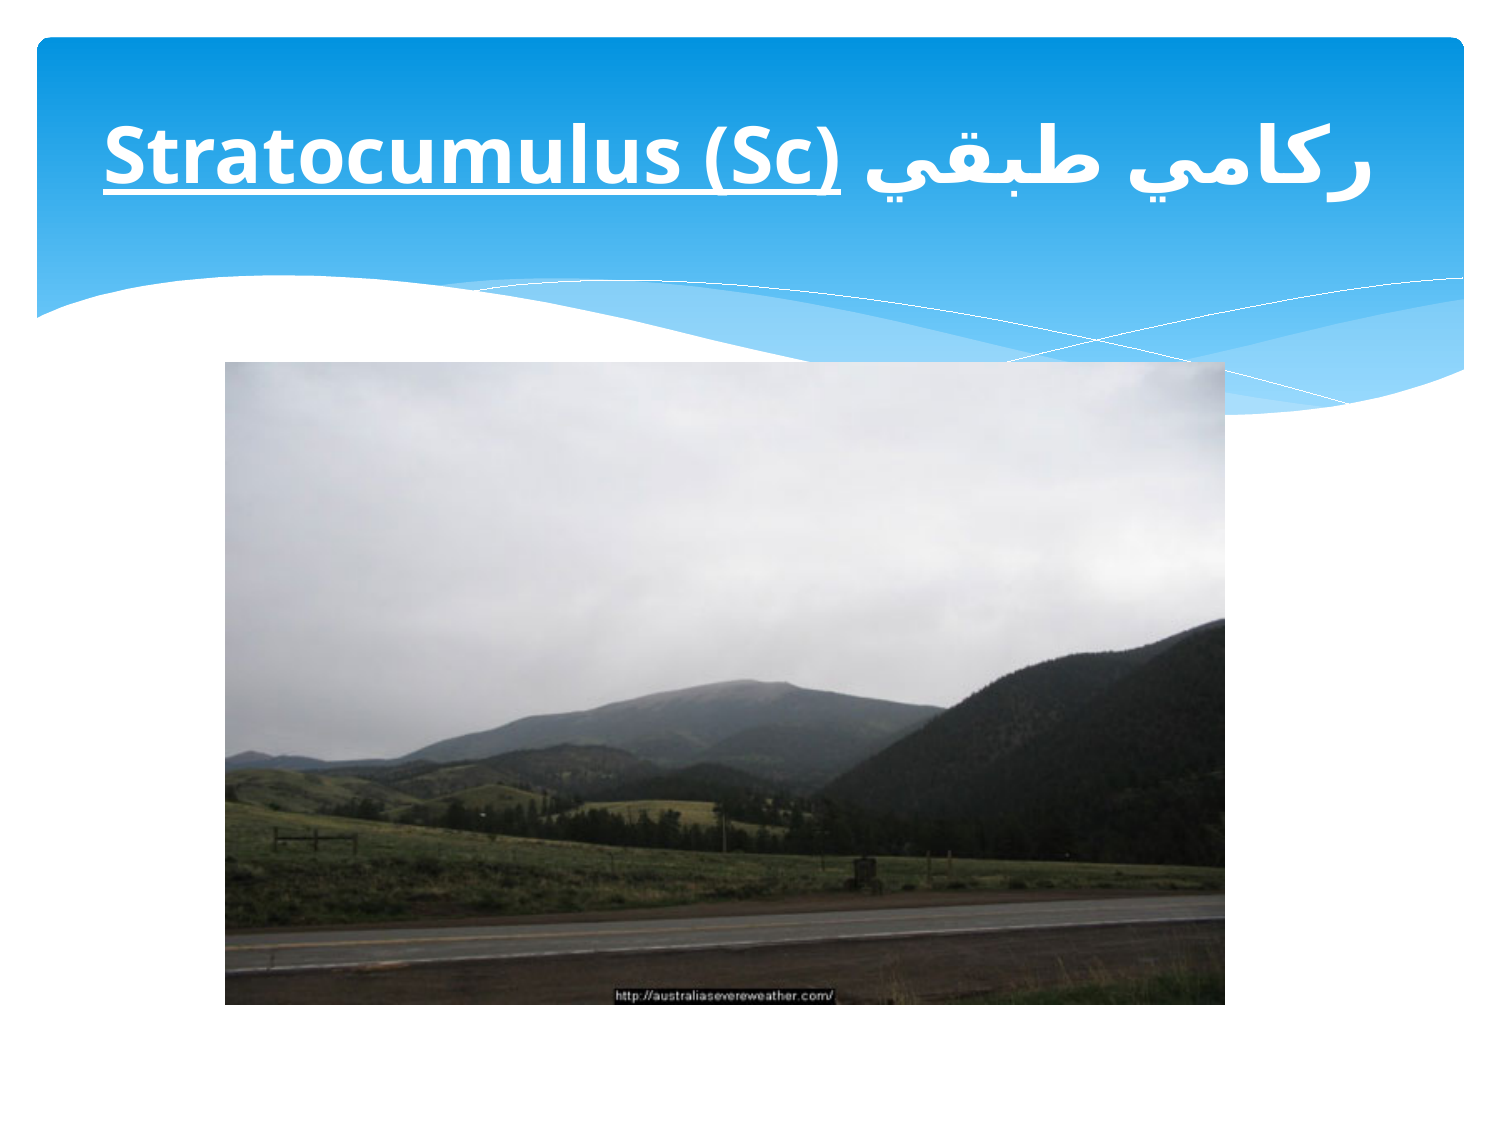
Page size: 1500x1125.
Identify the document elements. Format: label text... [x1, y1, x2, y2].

title Stratocumulus (Sc) ركامي طبقي [75, 55, 1425, 261]
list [224, 362, 1226, 1006]
